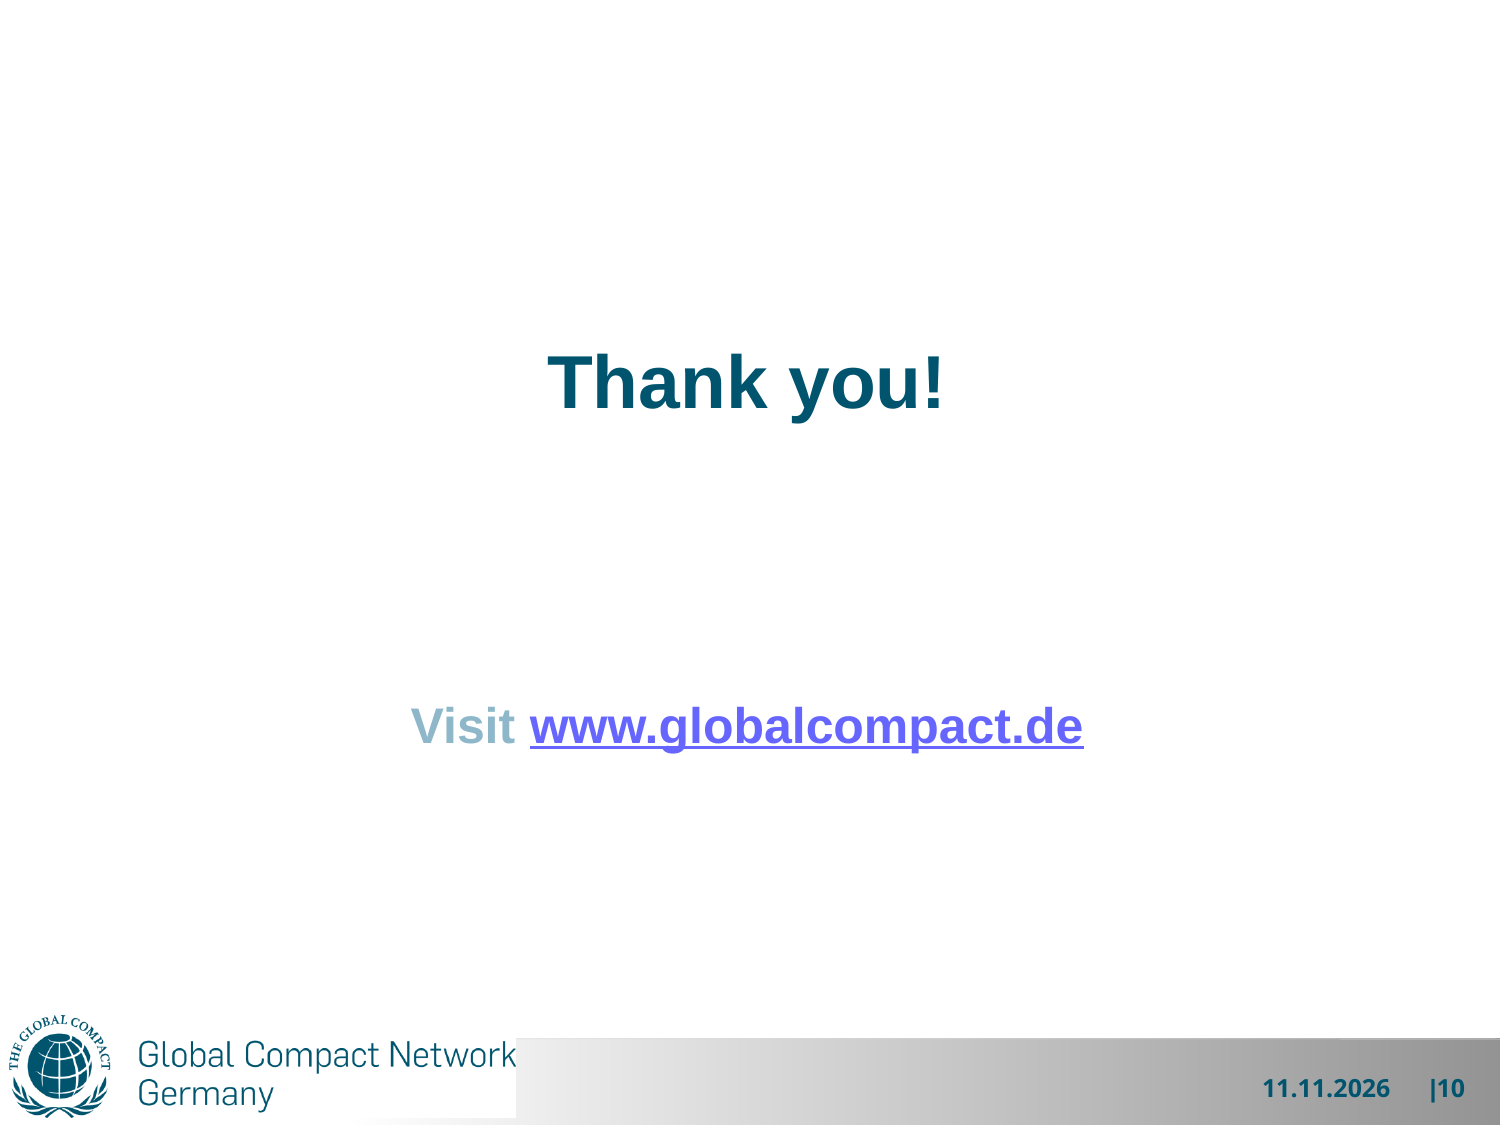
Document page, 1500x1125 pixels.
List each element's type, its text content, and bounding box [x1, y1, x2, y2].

text_box Thank you! Visit www.globalcompact.de [395, 325, 1099, 761]
picture [9, 1015, 516, 1118]
picture [511, 1051, 516, 1063]
picture [49, 1110, 69, 1118]
